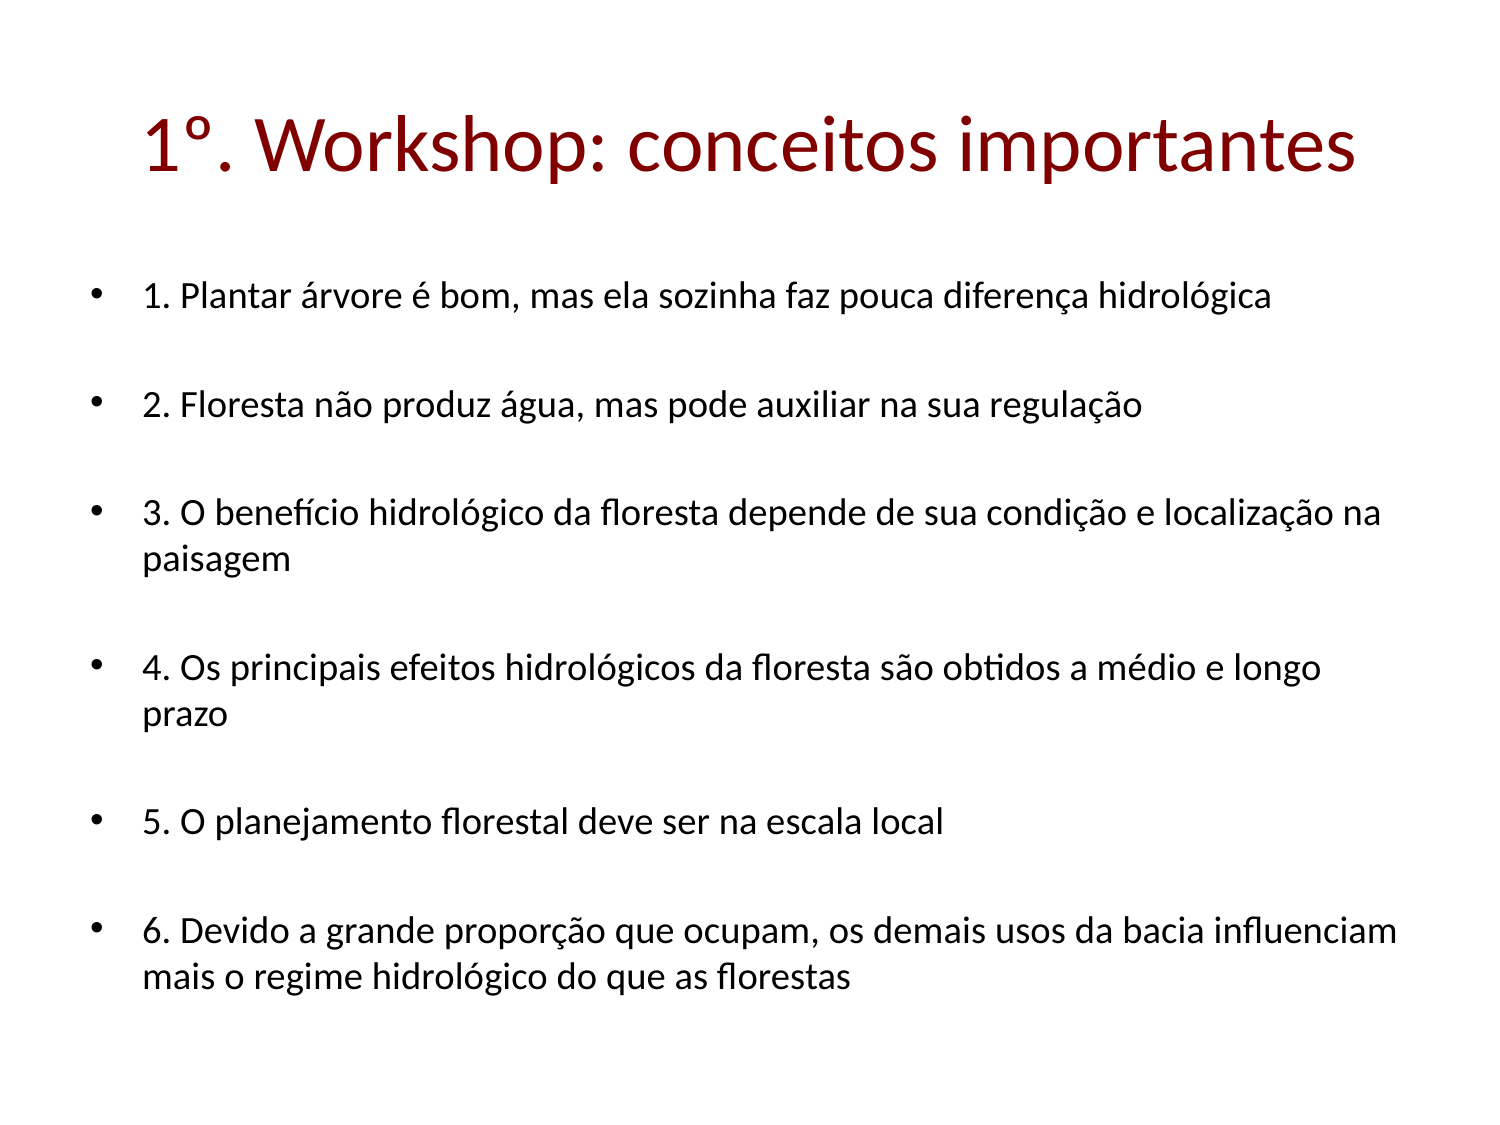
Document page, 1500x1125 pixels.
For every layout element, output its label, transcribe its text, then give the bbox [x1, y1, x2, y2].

list 1. Plantar árvore é bom, mas ela sozinha faz pouca diferença hidrológica 2. Floresta não produz água, mas pode auxiliar na sua regulação 3. O benefício hidrológico da floresta depende de sua condição e localização na paisagem 4. Os principais efeitos hidrológicos da floresta são obtidos a médio e longo prazo 5. O planejamento florestal deve ser na escala local 6. Devido a grande proporção que ocupam, os demais usos da bacia influenciam mais o regime hidrológico do que as florestas [75, 262, 1425, 1005]
title 1º. Workshop: conceitos importantes [75, 45, 1425, 233]
